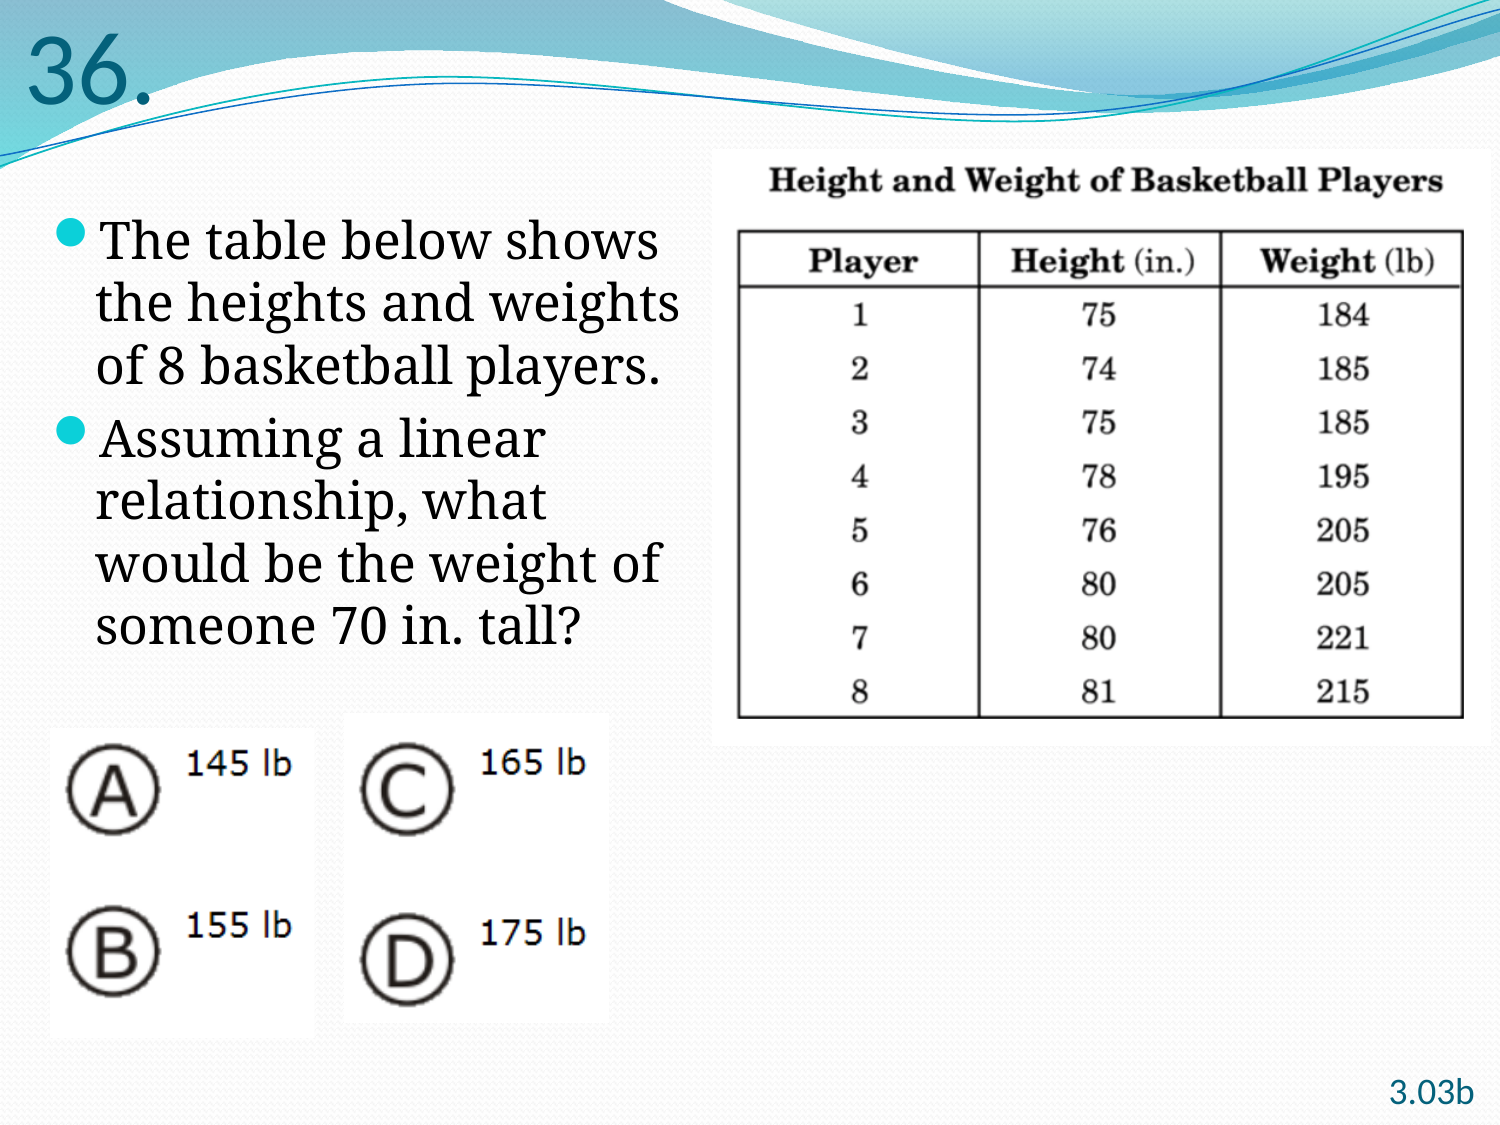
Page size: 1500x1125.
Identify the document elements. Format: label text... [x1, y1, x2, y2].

title 36. [24, 0, 1375, 125]
picture [343, 713, 610, 1023]
text_box 3.03b [124, 924, 1475, 1113]
list The table below shows the heights and weights of 8 basketball players. Assuming a linear relationship, what would be the weight of someone 70 in. tall? [37, 200, 705, 707]
picture [49, 728, 315, 1038]
picture [712, 149, 1491, 746]
